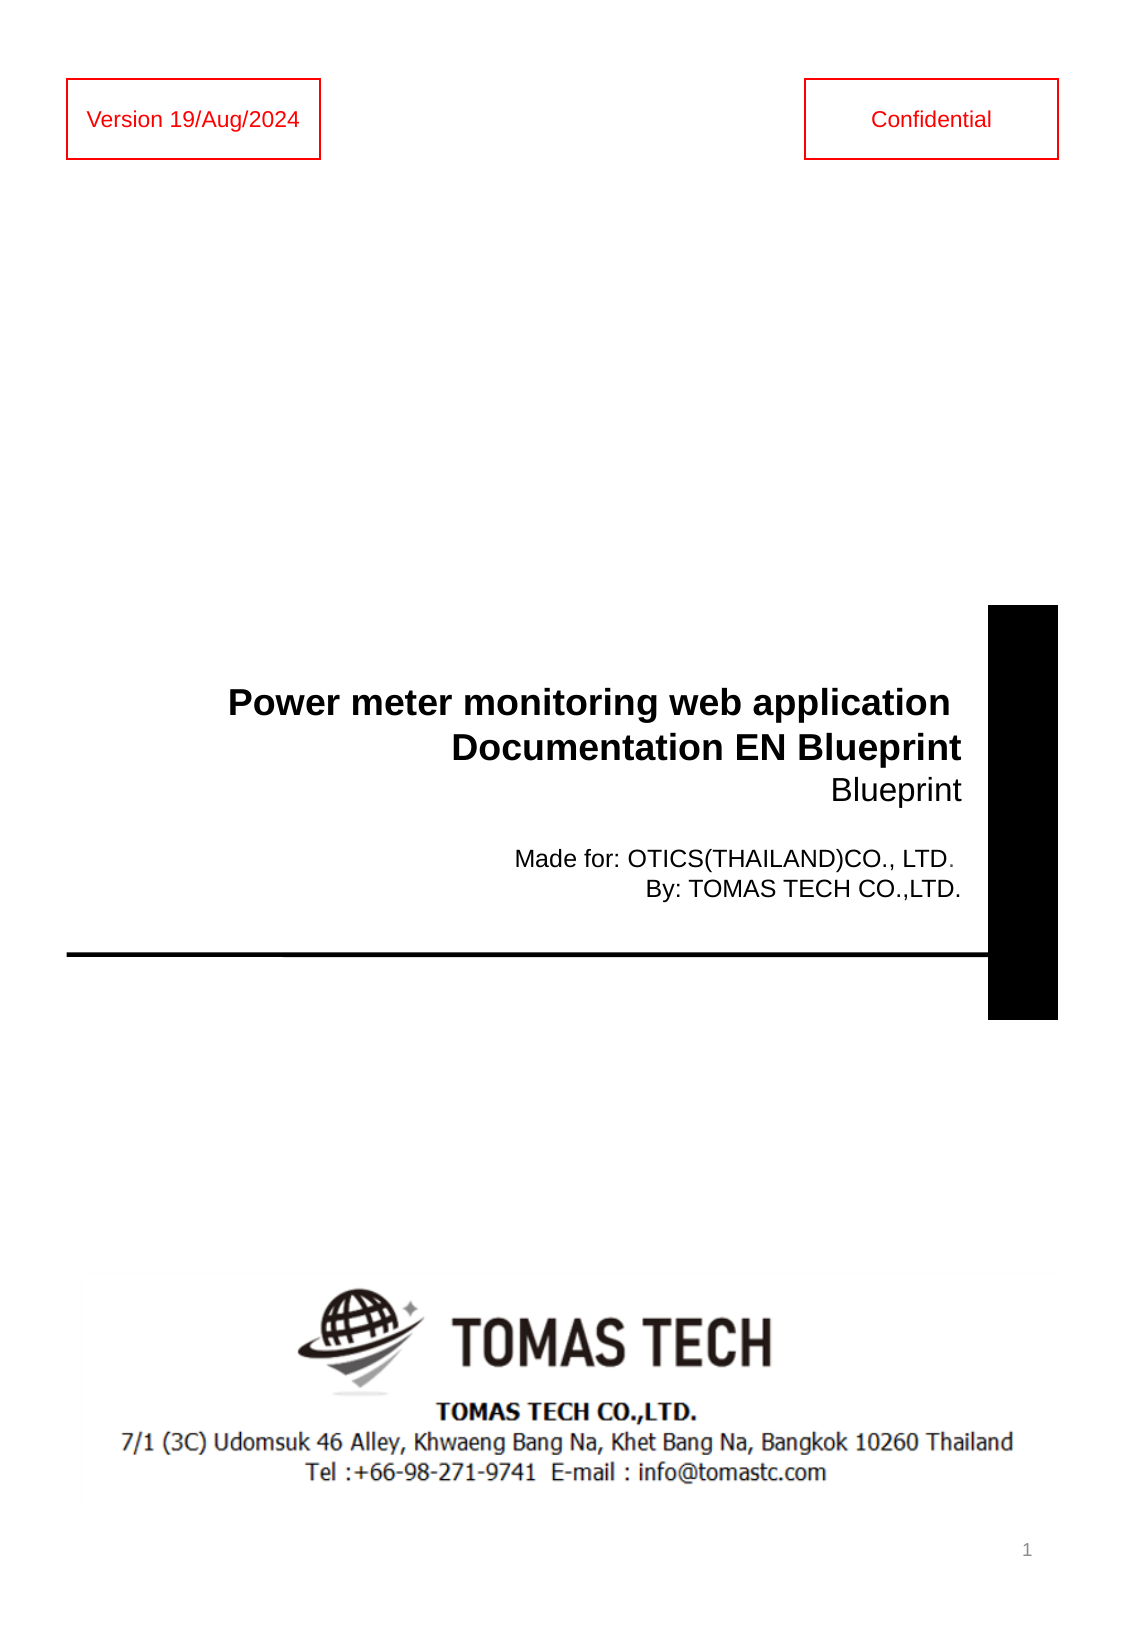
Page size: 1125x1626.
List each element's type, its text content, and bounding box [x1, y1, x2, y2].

slide_number 1 [794, 1507, 1048, 1593]
picture [81, 1272, 1059, 1507]
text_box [66, 604, 1059, 1021]
text_box Version 19/Aug/2024 [66, 78, 321, 160]
text_box Confidential [804, 78, 1059, 160]
